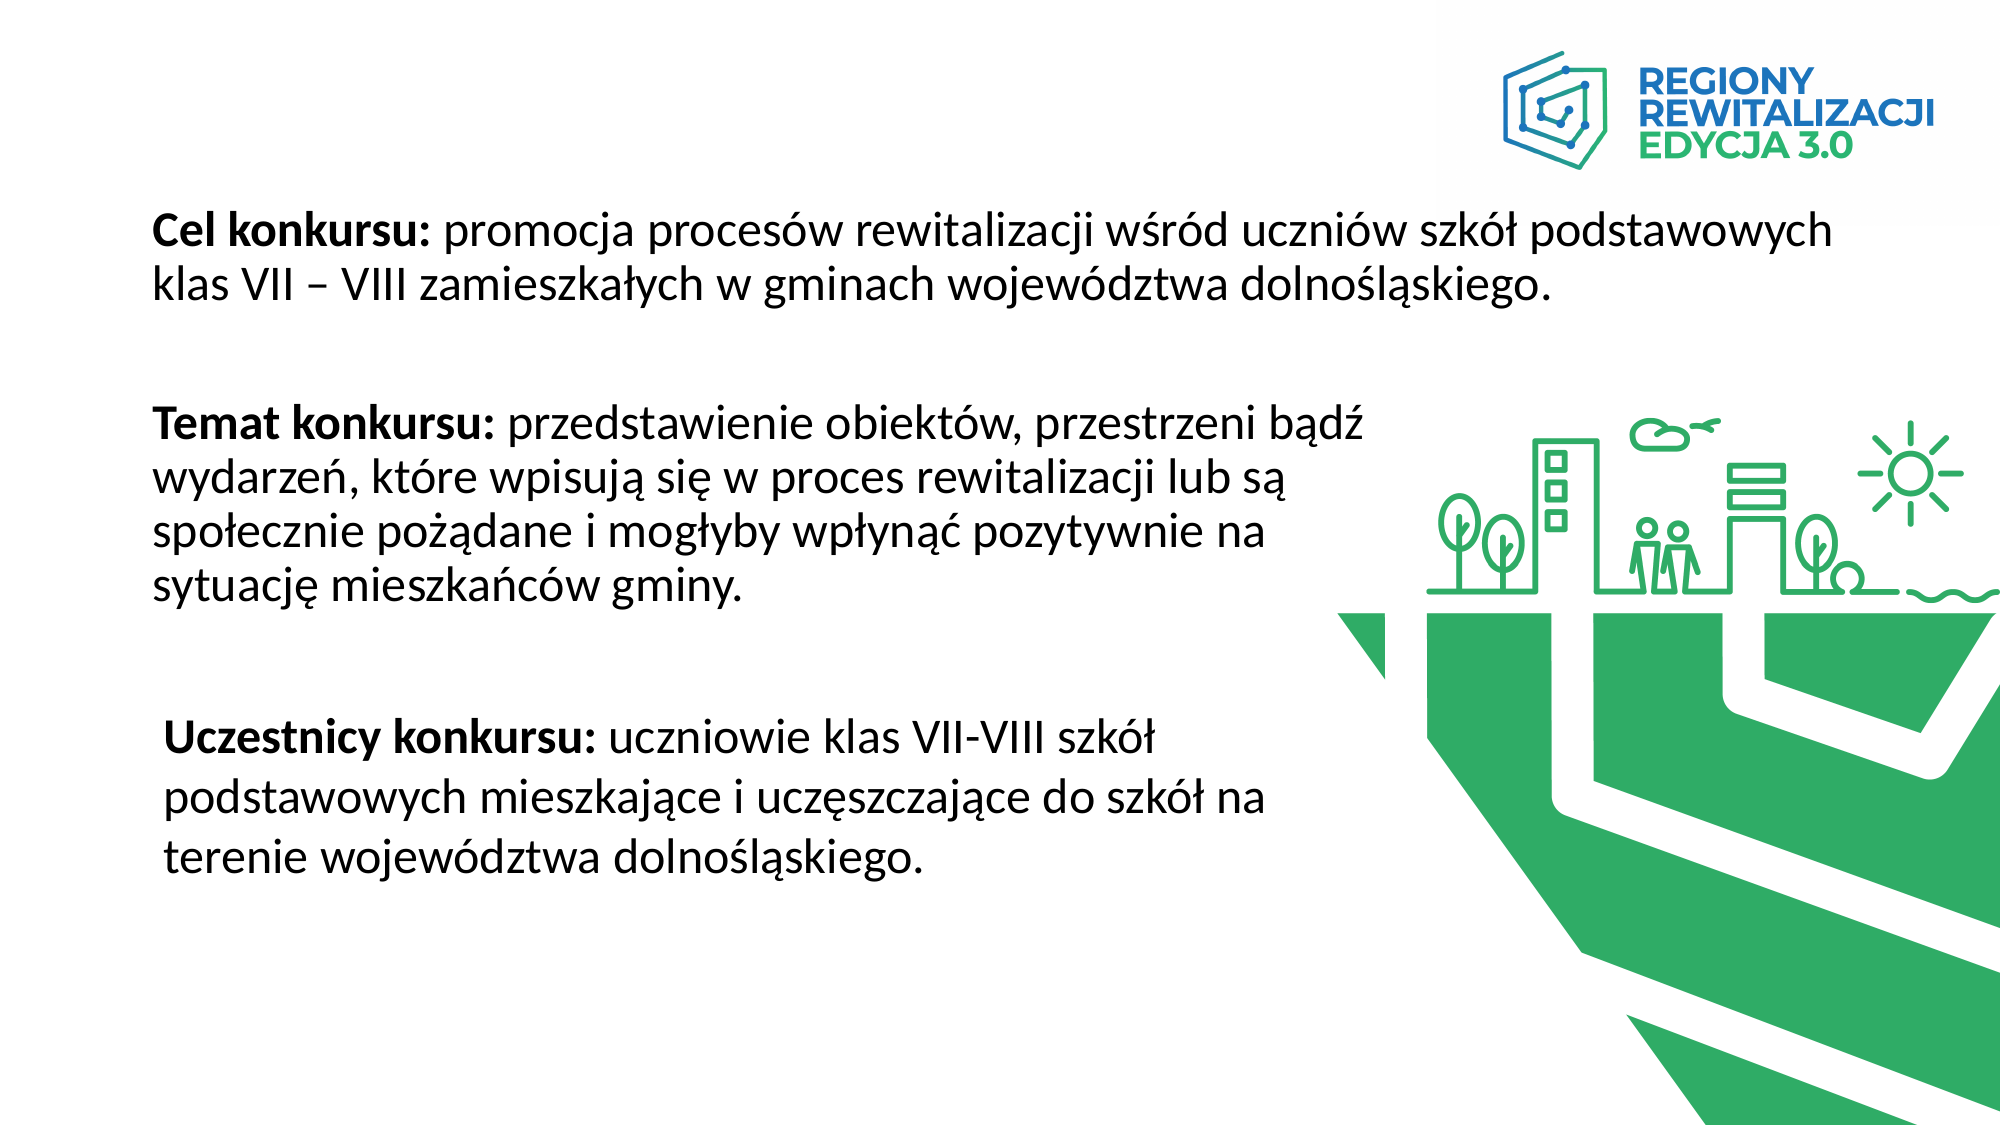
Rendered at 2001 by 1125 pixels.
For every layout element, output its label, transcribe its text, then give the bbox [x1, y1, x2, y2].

picture [0, 0, 2000, 1125]
list Temat konkursu: przedstawienie obiektów, przestrzeni bądź wydarzeń, które wpisują się w proces rewitalizacji lub są społecznie pożądane i mogłyby wpłynąć pozytywnie na sytuację mieszkańców gminy. [137, 388, 1414, 644]
text_box Uczestnicy konkursu: uczniowie klas VII-VIII szkół podstawowych mieszkające i uczęszczające do szkół na terenie województwa dolnośląskiego. [148, 696, 1282, 892]
title Cel konkursu: promocja procesów rewitalizacji wśród uczniów szkół podstawowych klas VII – VIII zamieszkałych w gminach województwa dolnośląskiego. [137, 178, 1863, 336]
